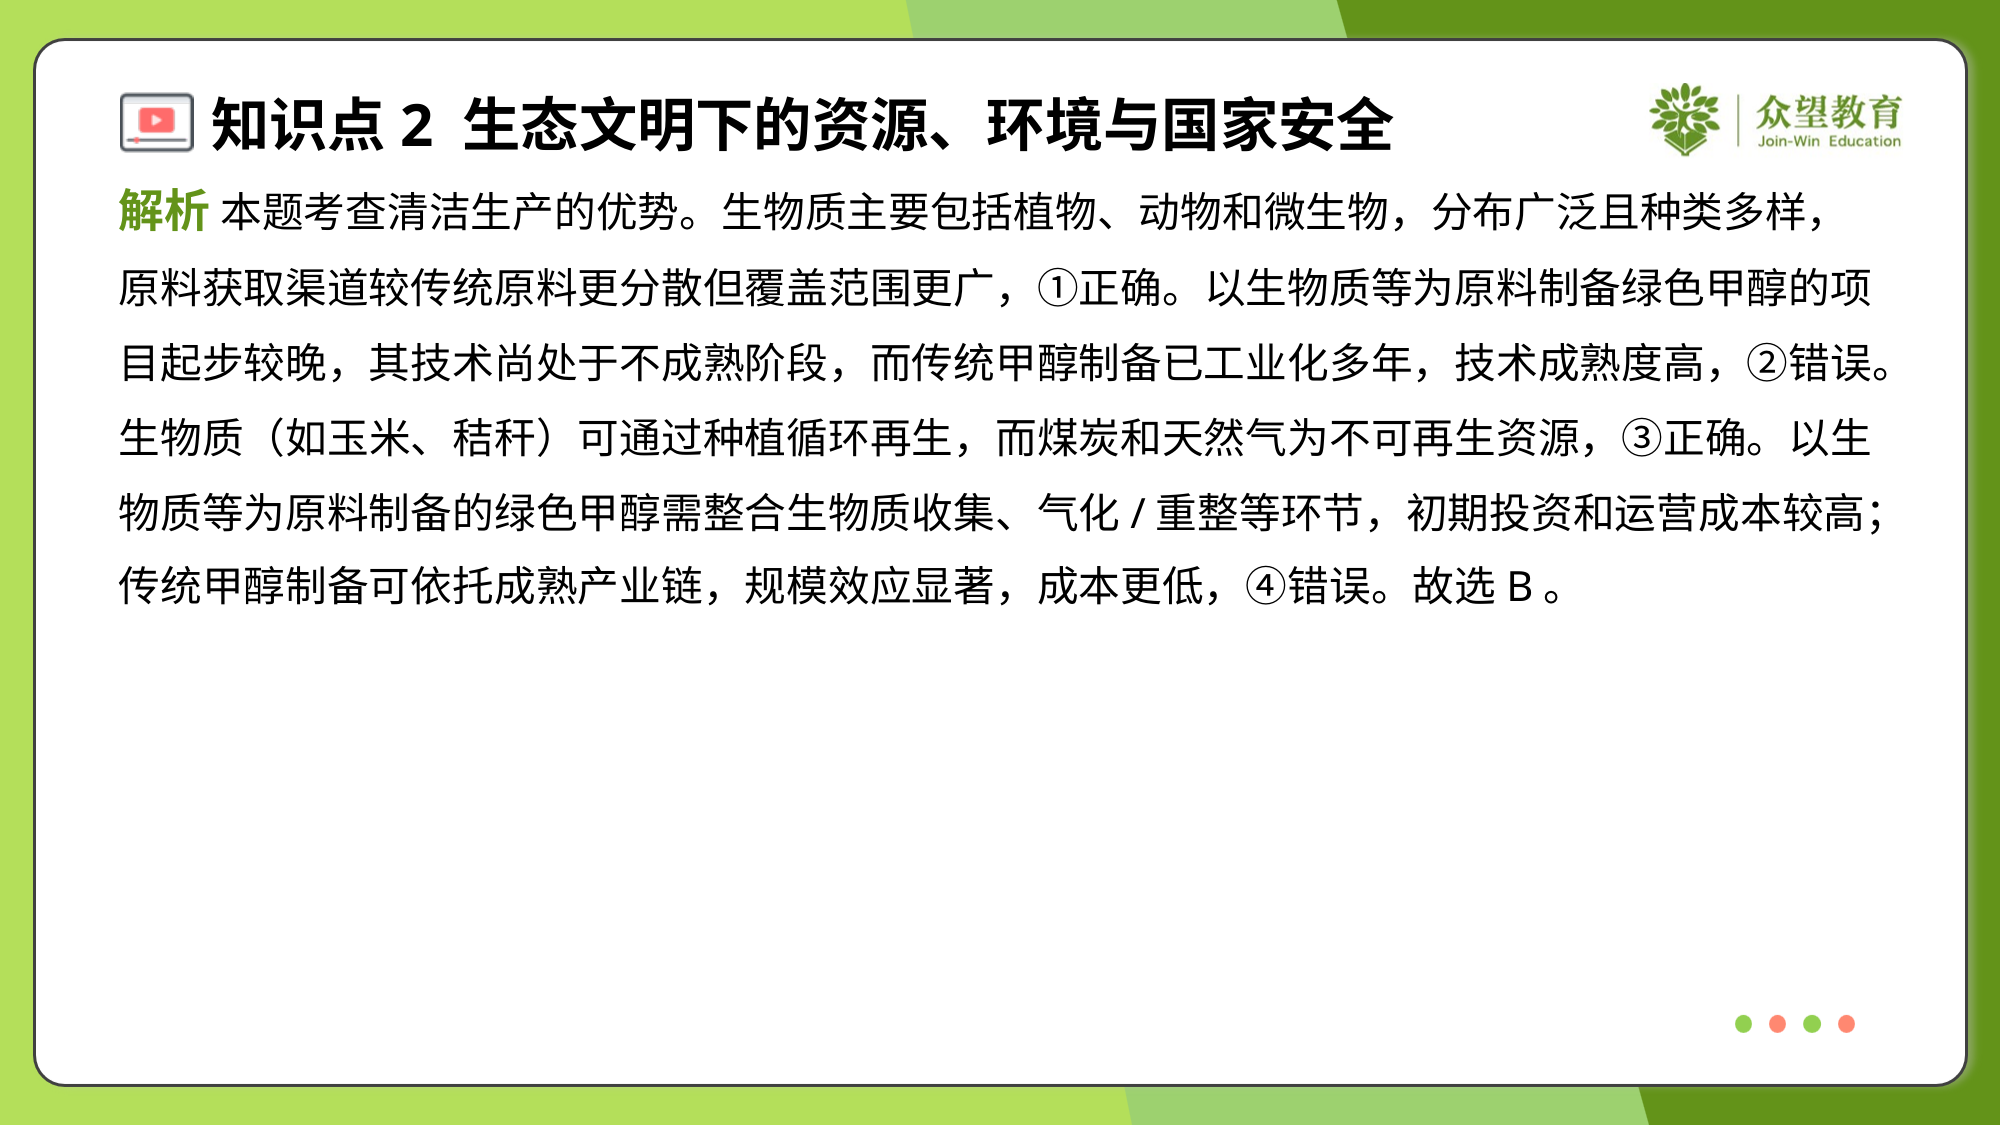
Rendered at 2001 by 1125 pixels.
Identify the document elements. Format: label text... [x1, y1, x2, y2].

text_box 解析 本题考查清洁生产的优势。生物质主要包括植物、动物和微生物，分布广泛且种类多样， 原料获取渠道较传统原料更分散但覆盖范围更广，①正确。以生物质等为原料制备绿色甲醇的项 目起步较晚，其技术尚处于不成熟阶段，而传统甲醇制备已工业化多年，技术成熟度高，②错误。 生物质（如玉米、秸秆）可通过种植循环再生，而煤炭和天然气为不可再生资源，③正确。以生 物质等为原料制备的绿色甲醇需整合生物质收集、气化/重整等环节，初期投资和运营成本较高； 传统甲醇制备可依托成熟产业链，规模效应显著，成本更低，④错误。故选B。 [118, 159, 1883, 602]
picture [0, 0, 2000, 1125]
